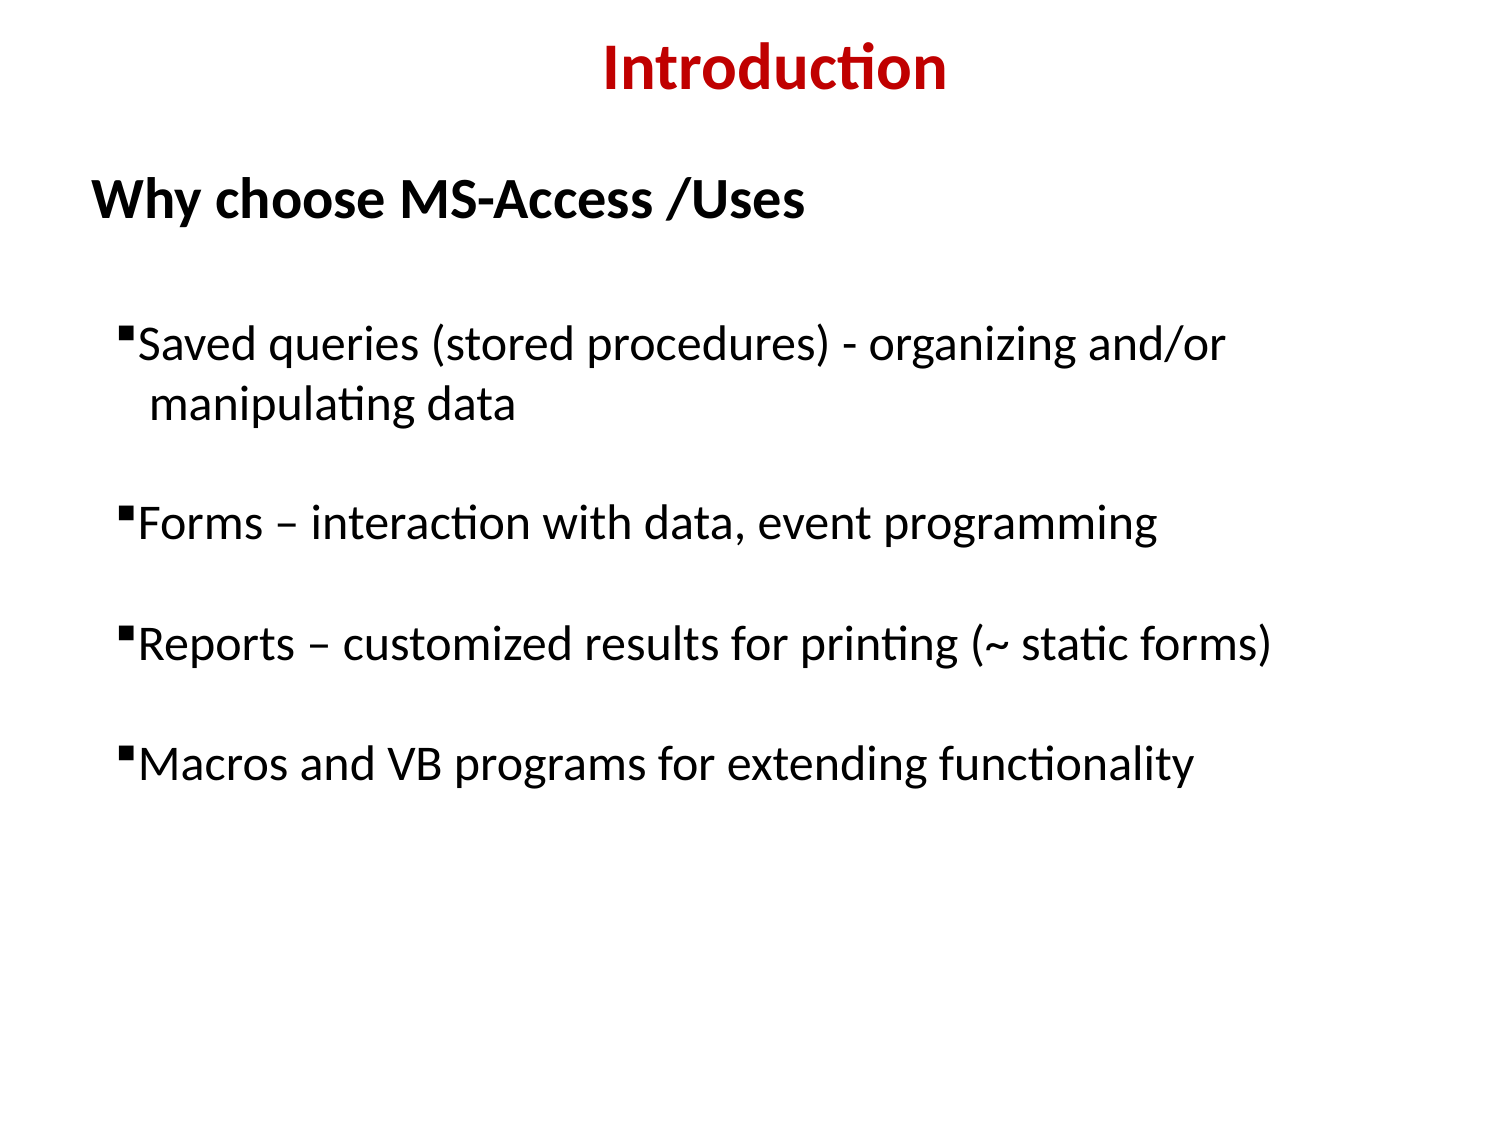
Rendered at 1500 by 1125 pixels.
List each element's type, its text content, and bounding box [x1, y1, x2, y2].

text_box Saved queries (stored procedures) - organizing and/or manipulating data Forms – interaction with data, event programming Reports – customized results for printing (~ static forms) Macros and VB programs for extending functionality [100, 302, 1399, 918]
text_box Introduction [100, 0, 1451, 126]
title Why choose MS-Access /Uses [76, 101, 1427, 290]
